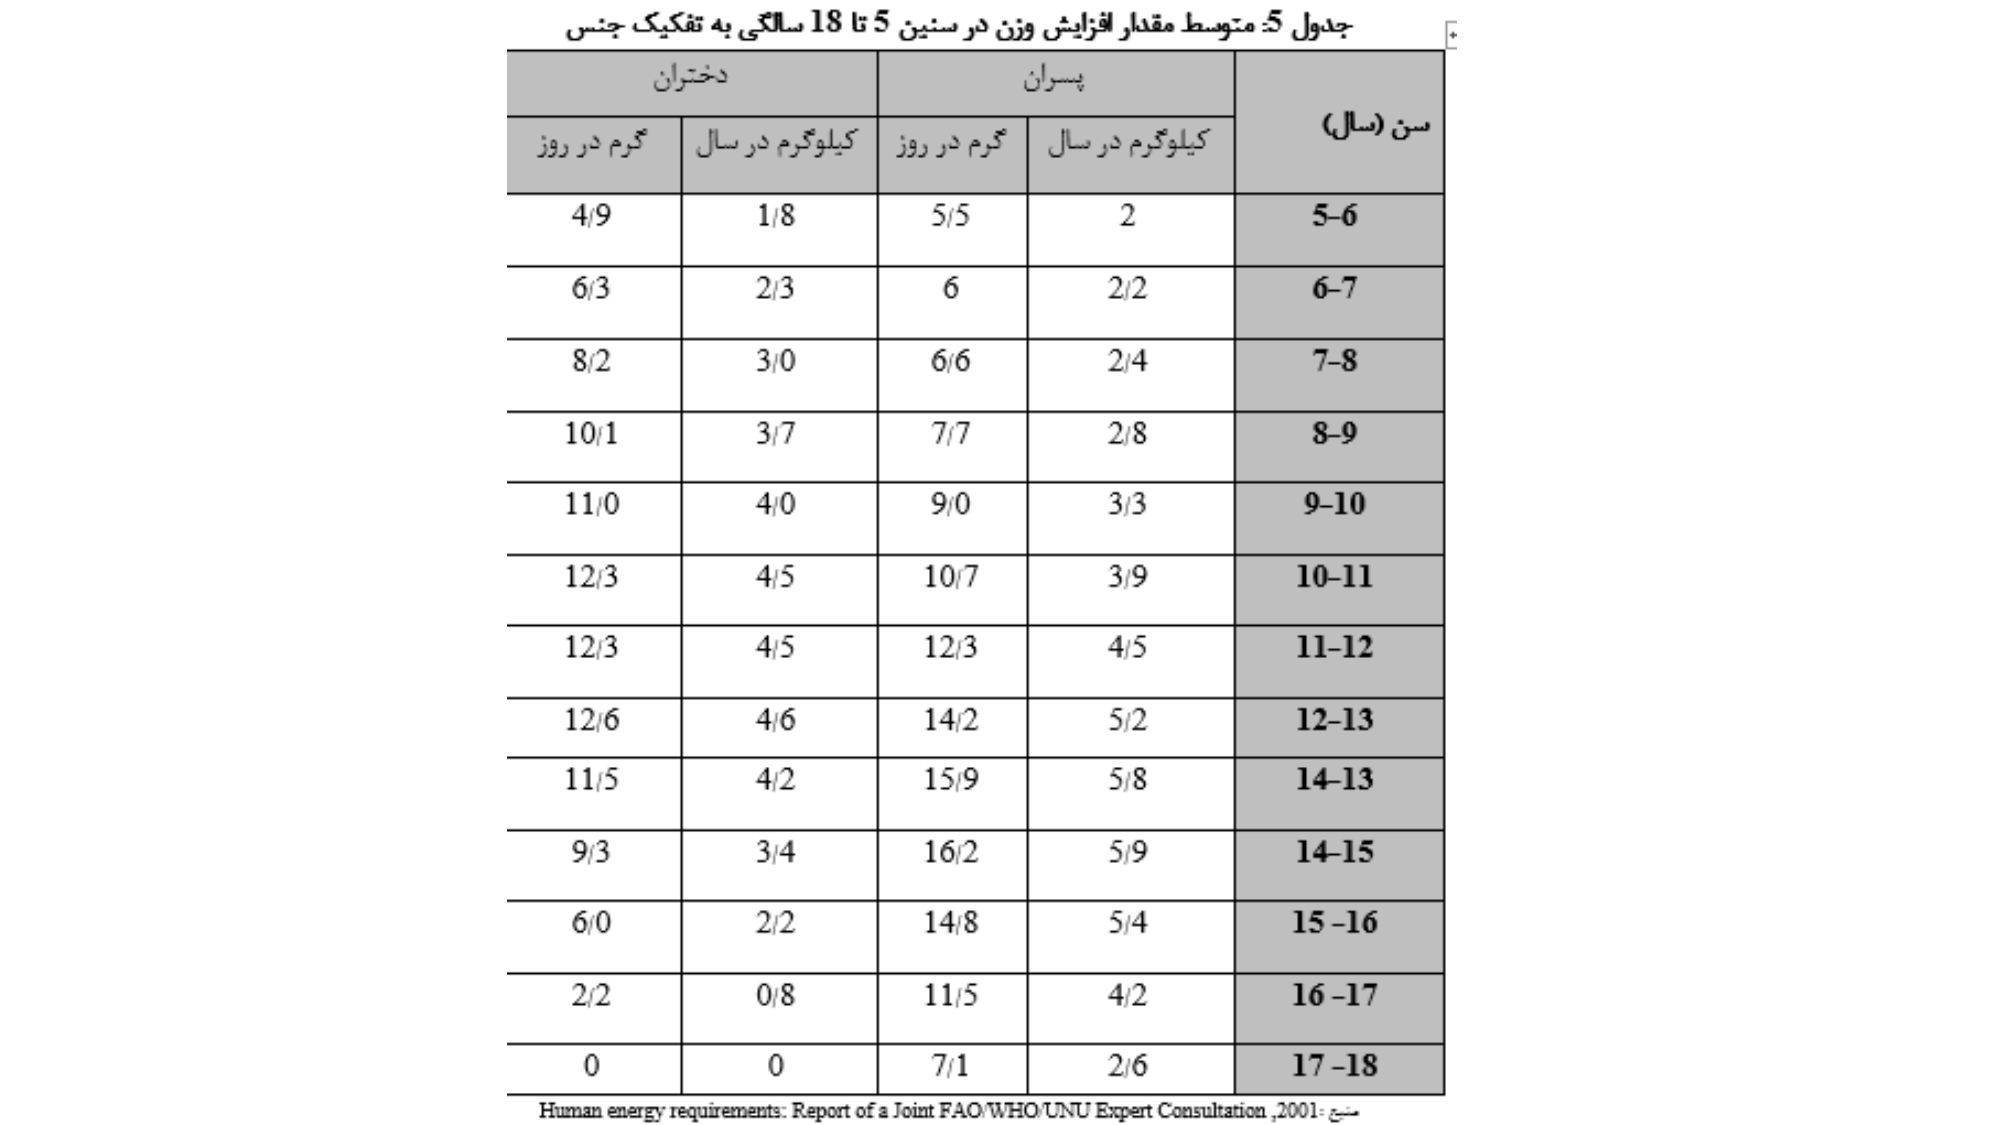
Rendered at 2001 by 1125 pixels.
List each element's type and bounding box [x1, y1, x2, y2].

picture [506, 6, 1457, 1125]
